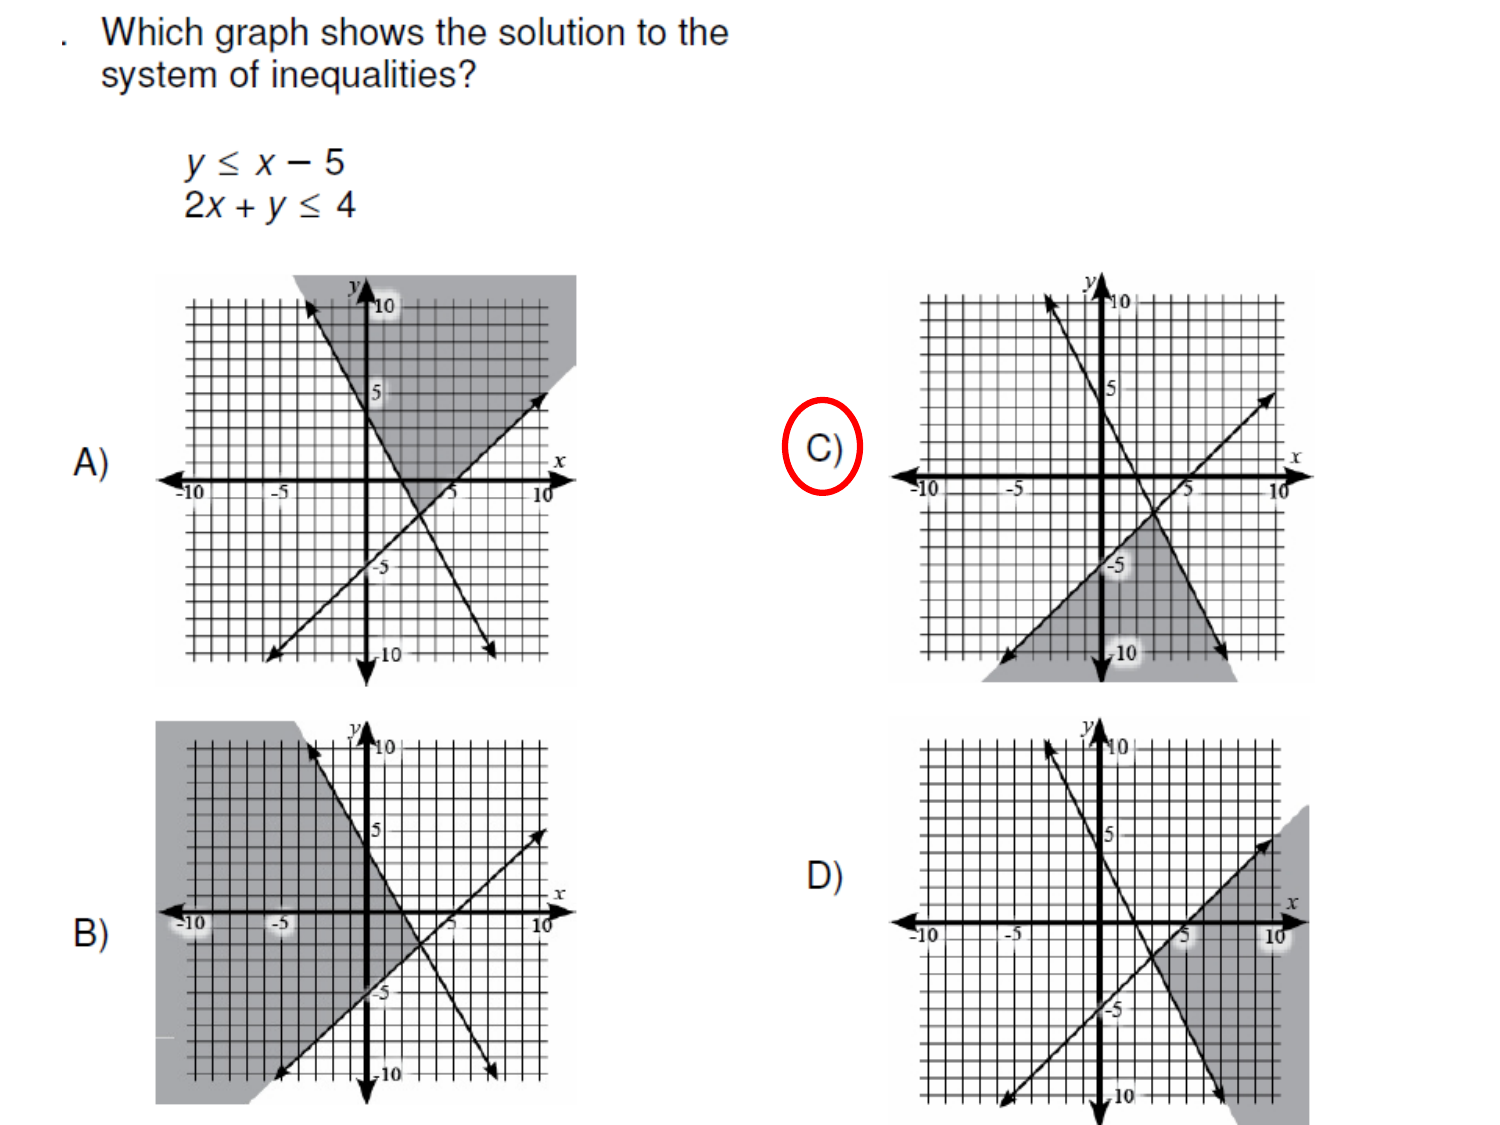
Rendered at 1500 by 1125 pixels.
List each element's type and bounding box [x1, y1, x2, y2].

picture [62, 11, 780, 1114]
picture [784, 249, 1369, 1125]
